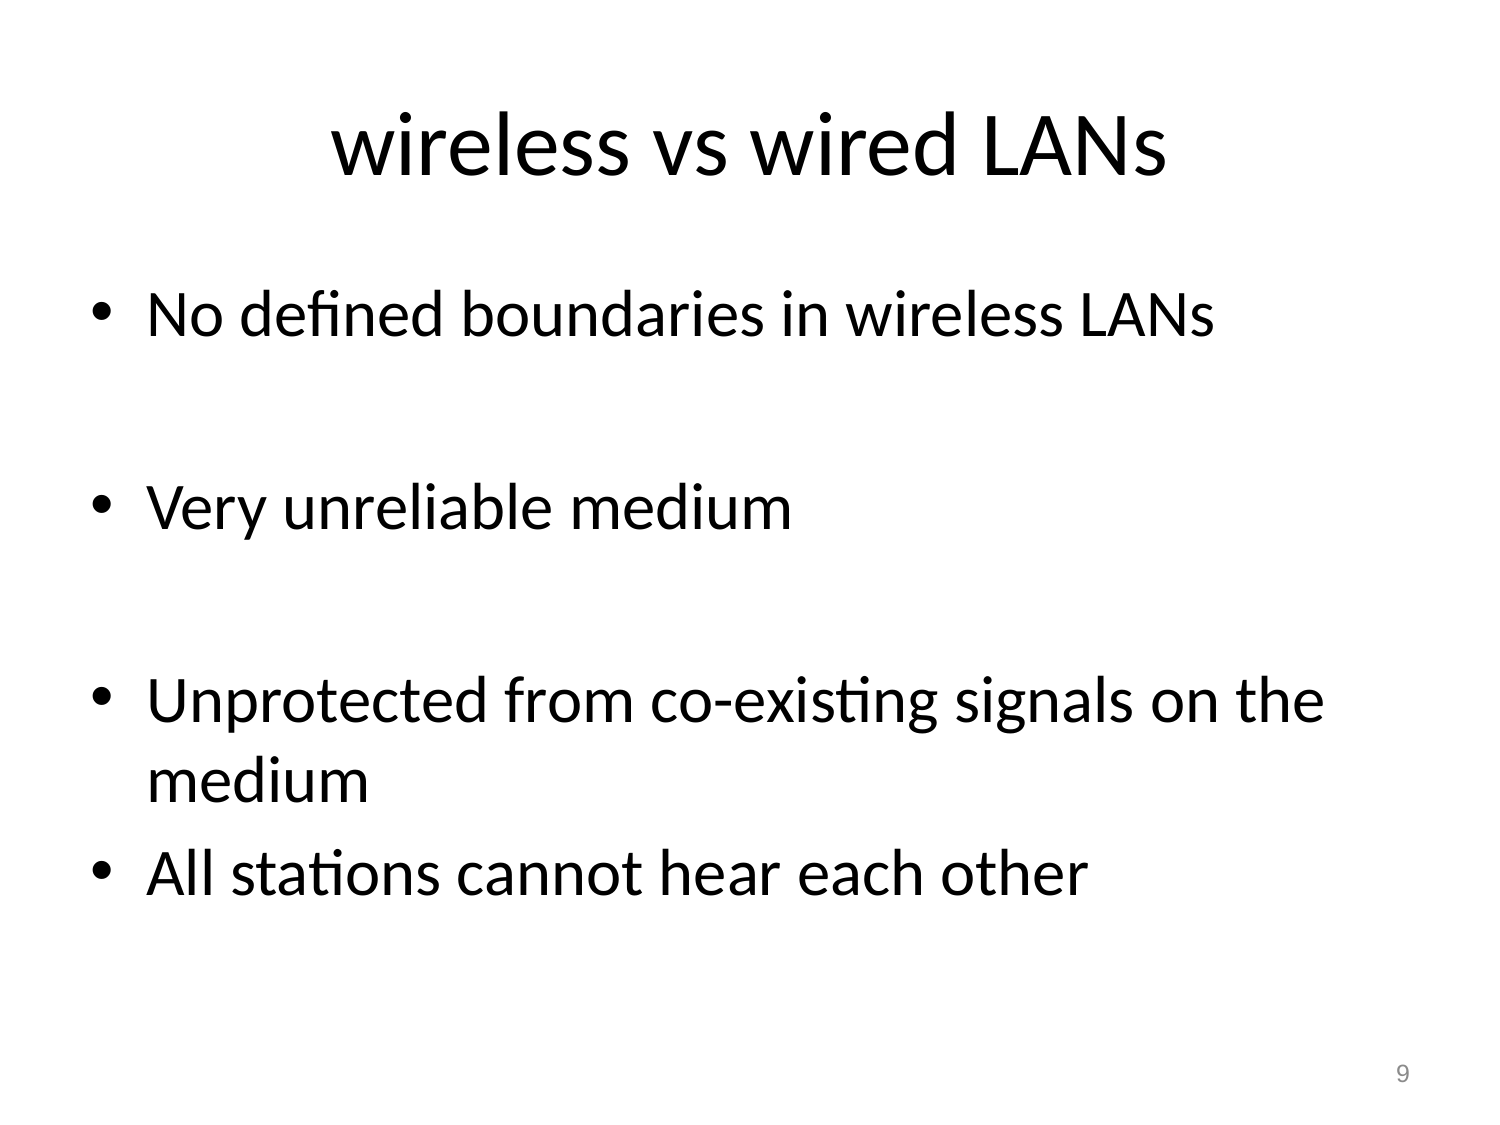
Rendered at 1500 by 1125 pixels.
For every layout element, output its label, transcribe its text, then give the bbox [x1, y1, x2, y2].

slide_number 9 [1074, 1042, 1425, 1103]
list No defined boundaries in wireless LANs Very unreliable medium Unprotected from co-existing signals on the medium All stations cannot hear each other [74, 262, 1426, 1006]
title wireless vs wired LANs [74, 44, 1426, 233]
